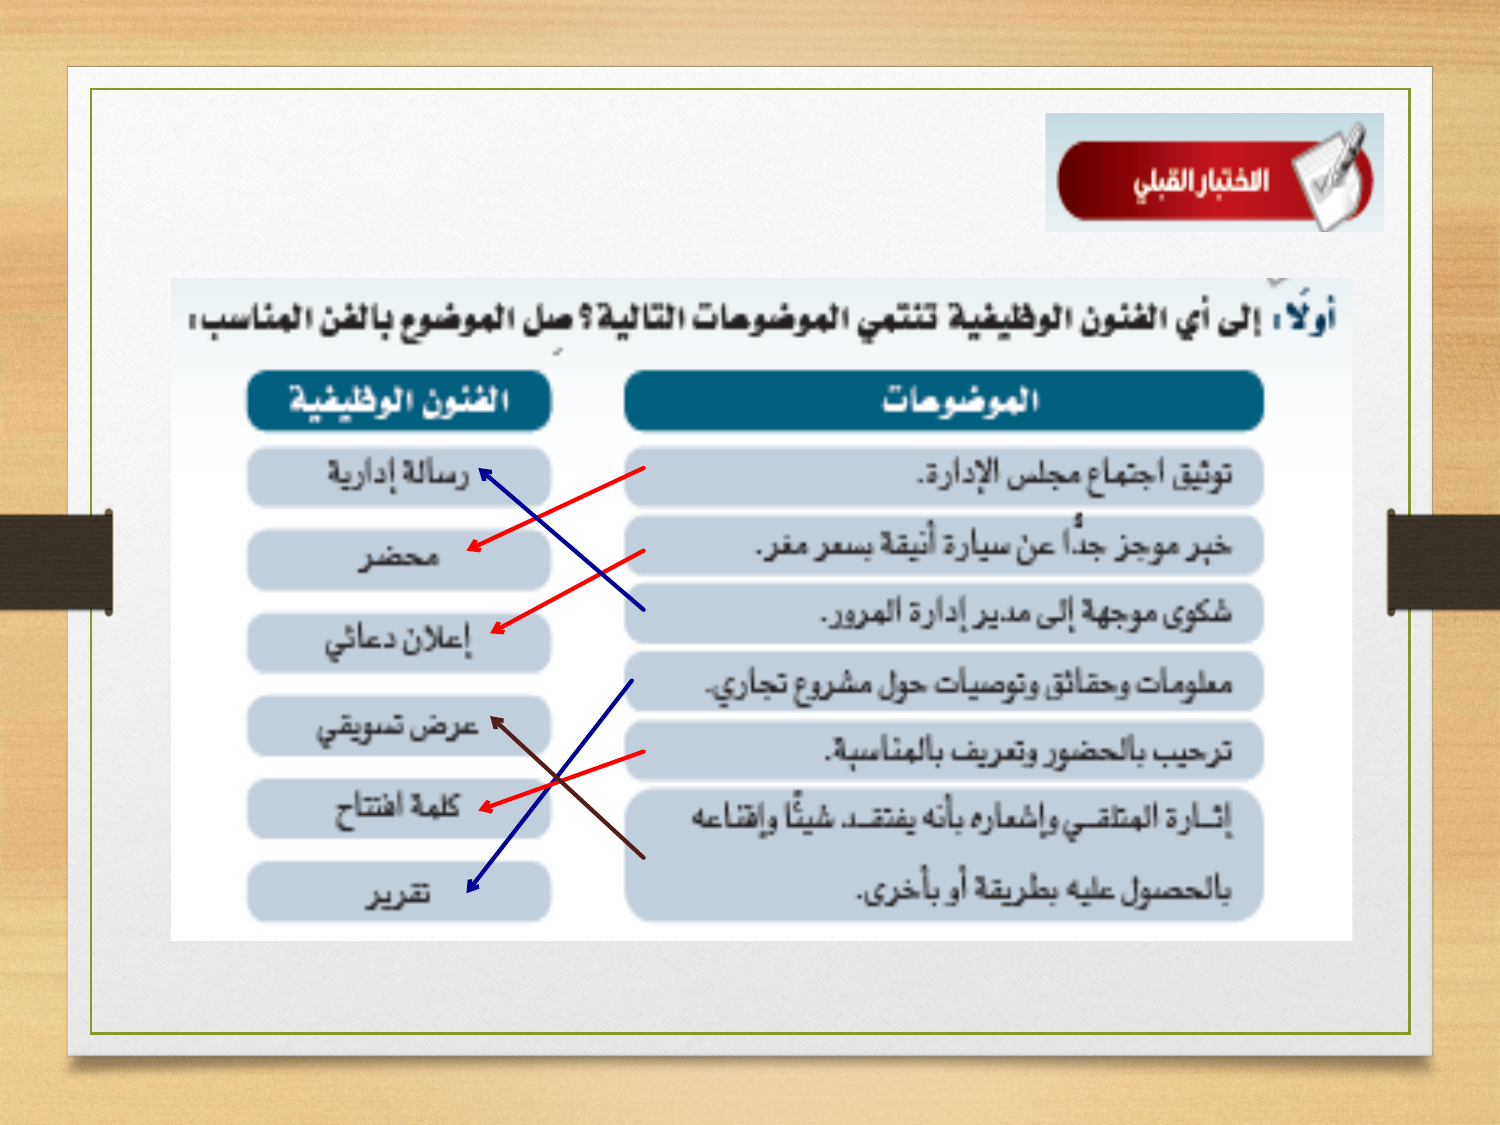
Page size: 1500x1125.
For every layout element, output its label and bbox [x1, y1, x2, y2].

text_box [489, 715, 644, 858]
text_box [489, 610, 644, 634]
text_box [477, 467, 644, 610]
picture [0, 0, 1500, 1125]
text_box [466, 467, 477, 551]
text_box [466, 680, 632, 894]
text_box [477, 751, 489, 811]
